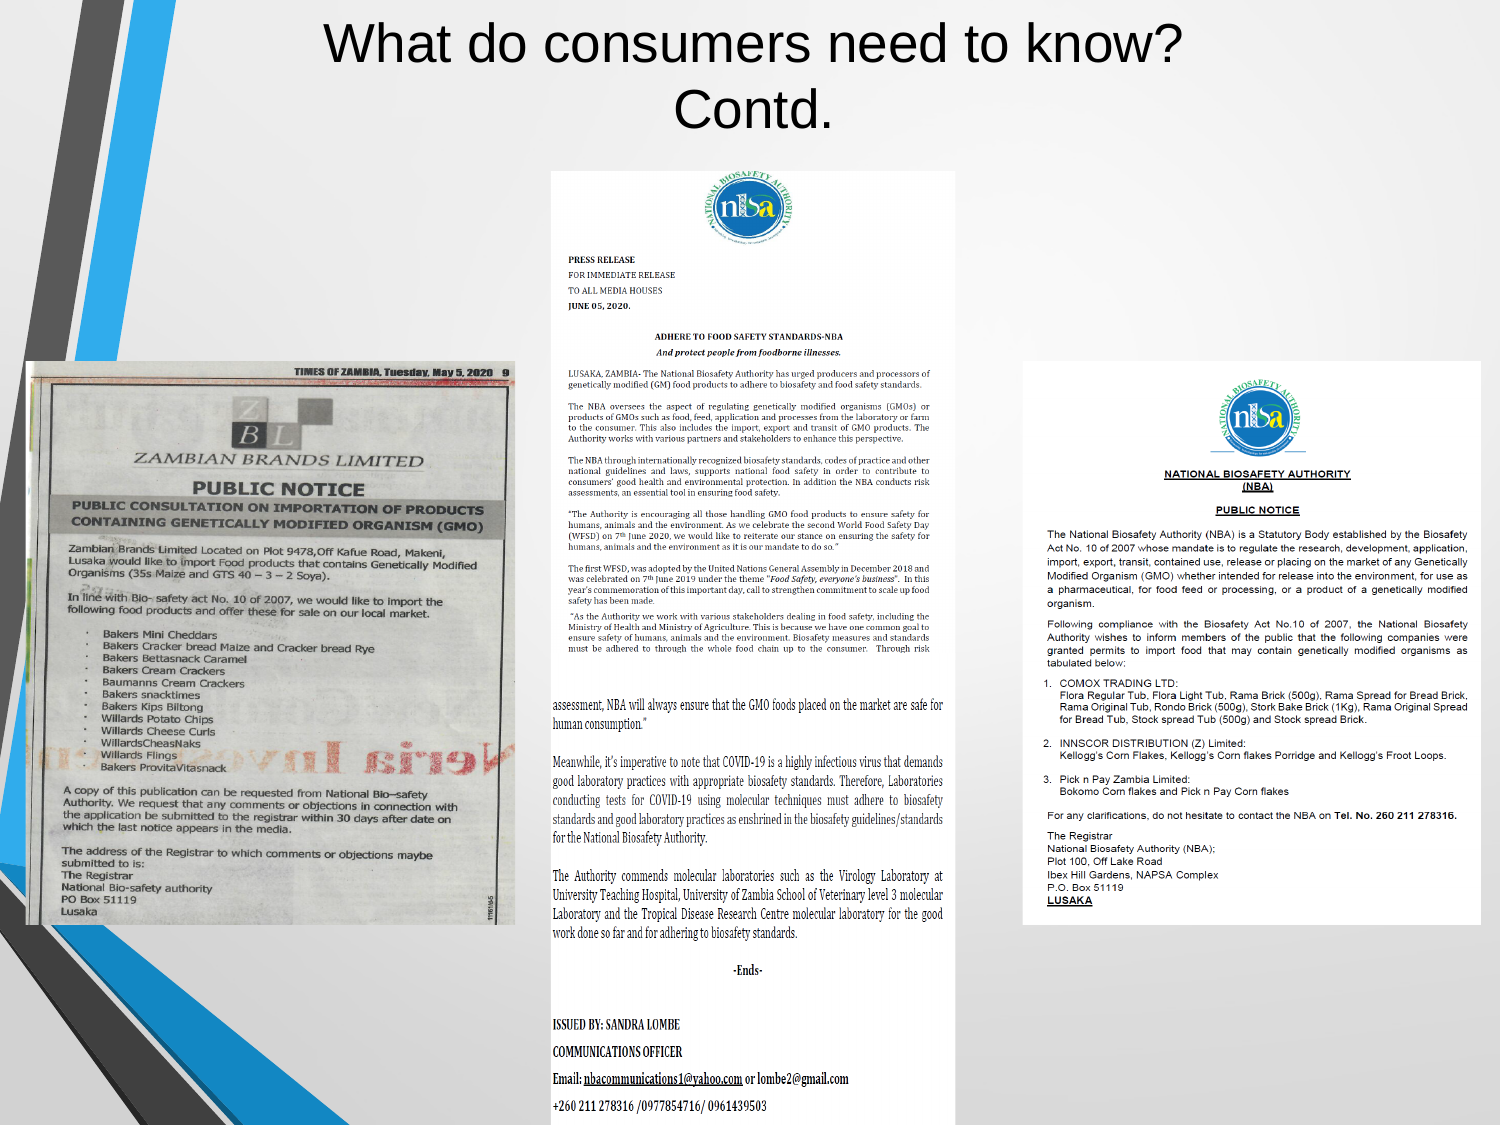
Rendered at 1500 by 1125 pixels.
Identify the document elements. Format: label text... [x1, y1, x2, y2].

title What do consumers need to know? Contd. [42, 0, 1467, 148]
picture [550, 653, 956, 1125]
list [550, 170, 956, 653]
picture [1022, 360, 1482, 925]
picture [25, 360, 516, 925]
